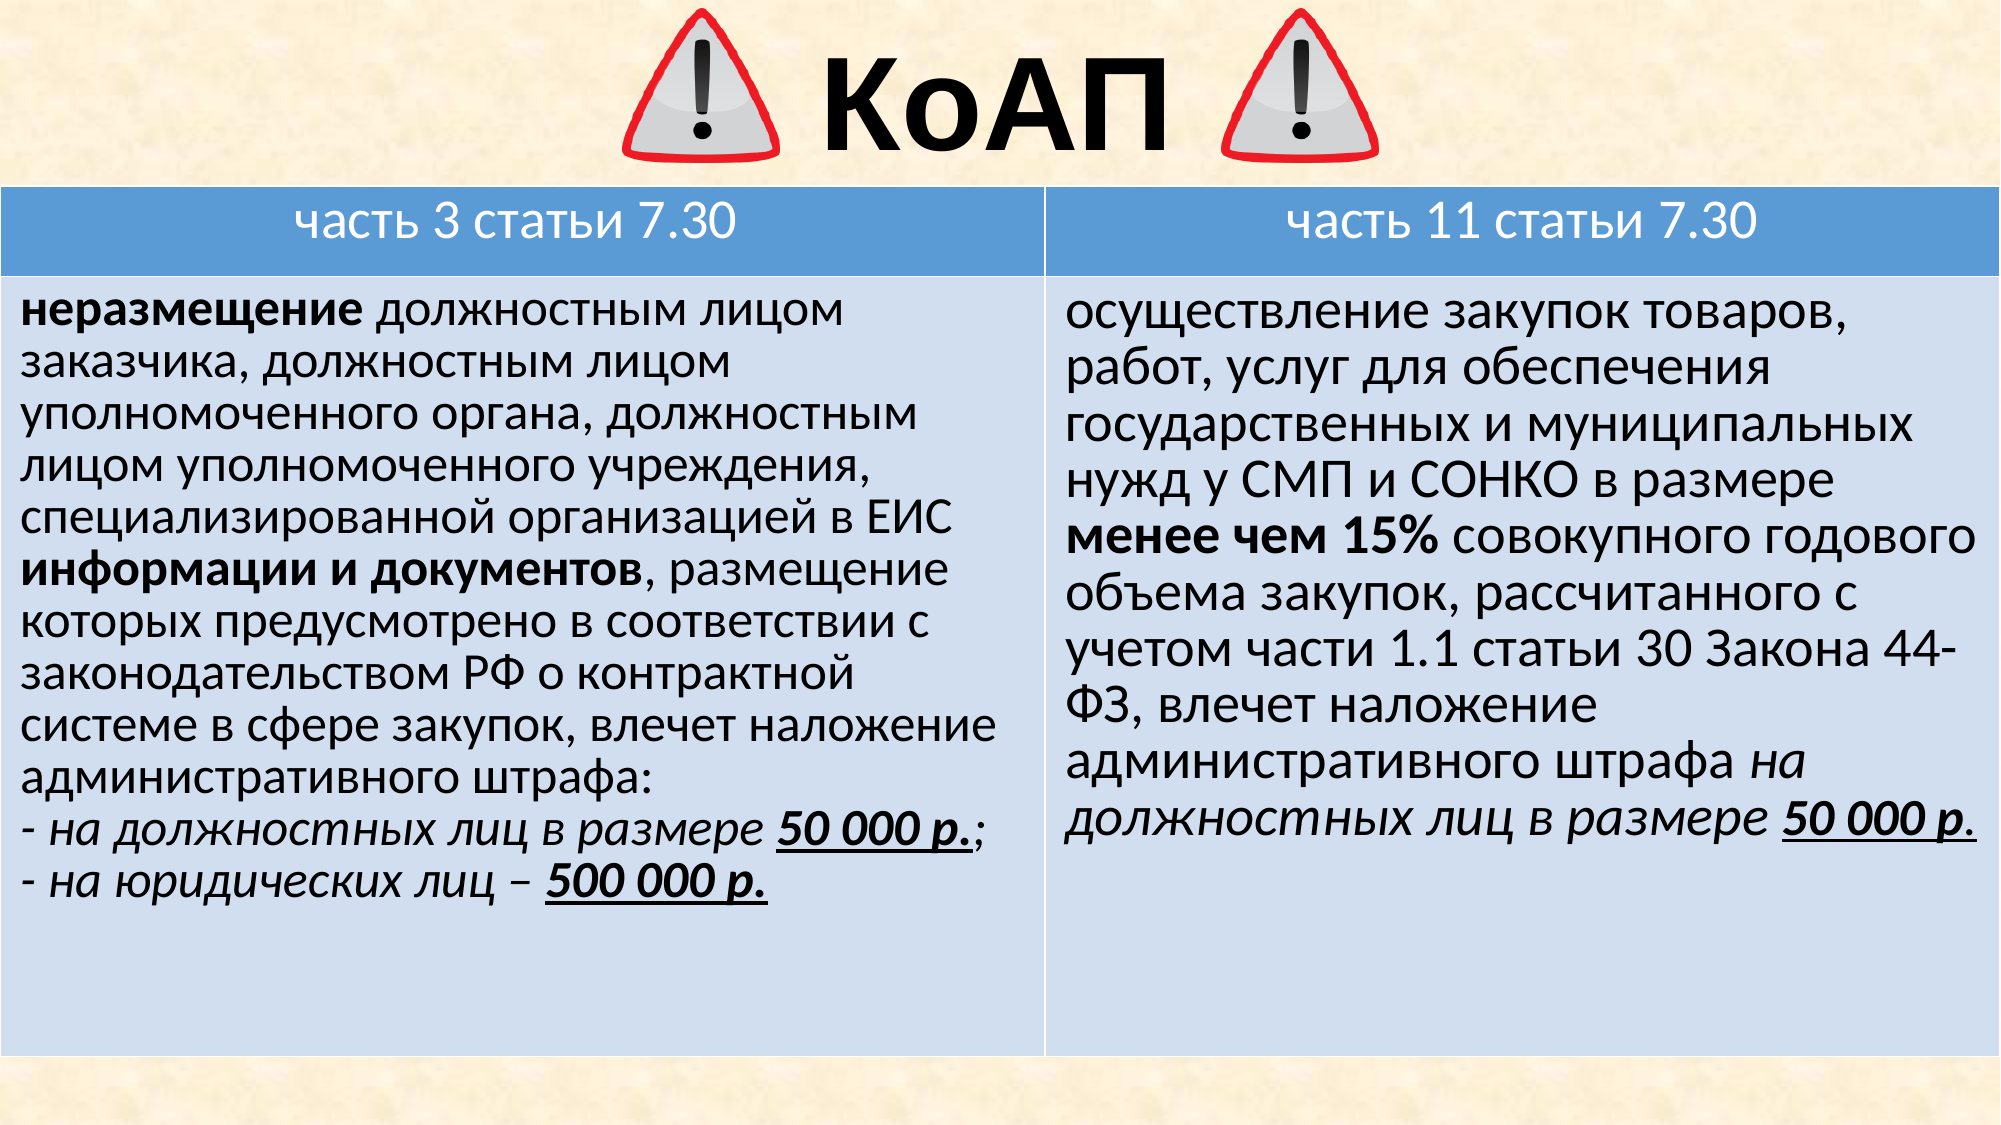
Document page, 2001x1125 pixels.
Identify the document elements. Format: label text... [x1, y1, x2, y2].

table_header часть 3 статьи 7.30 [1, 187, 1044, 276]
table_cell неразмещение должностным лицом заказчика, должностным лицом уполномоченного органа, должностным лицом уполномоченного учреждения, специализированной организацией в ЕИС информации и документов, размещение которых предусмотрено в соответствии с законодательством РФ о контрактной системе в сфере закупок, влечет наложение административного штрафа: - на должностных лиц в размере 50 000 р.; - на юридических лиц – 500 000 р. [1, 277, 1044, 1056]
text_box КоАП [0, 7, 1998, 187]
table_cell осуществление закупок товаров, работ, услуг для обеспечения государственных и муниципальных нужд у СМП и СОНКО в размере менее чем 15% совокупного годового объема закупок, рассчитанного с учетом части 1.1 статьи 30 Закона 44-ФЗ, влечет наложение административного штрафа на должностных лиц в размере 50 000 р. [1046, 277, 1999, 1056]
picture [1220, 8, 1379, 163]
table_header часть 11 статьи 7.30 [1046, 187, 1999, 276]
picture [621, 8, 780, 163]
picture [0, 0, 2001, 1125]
